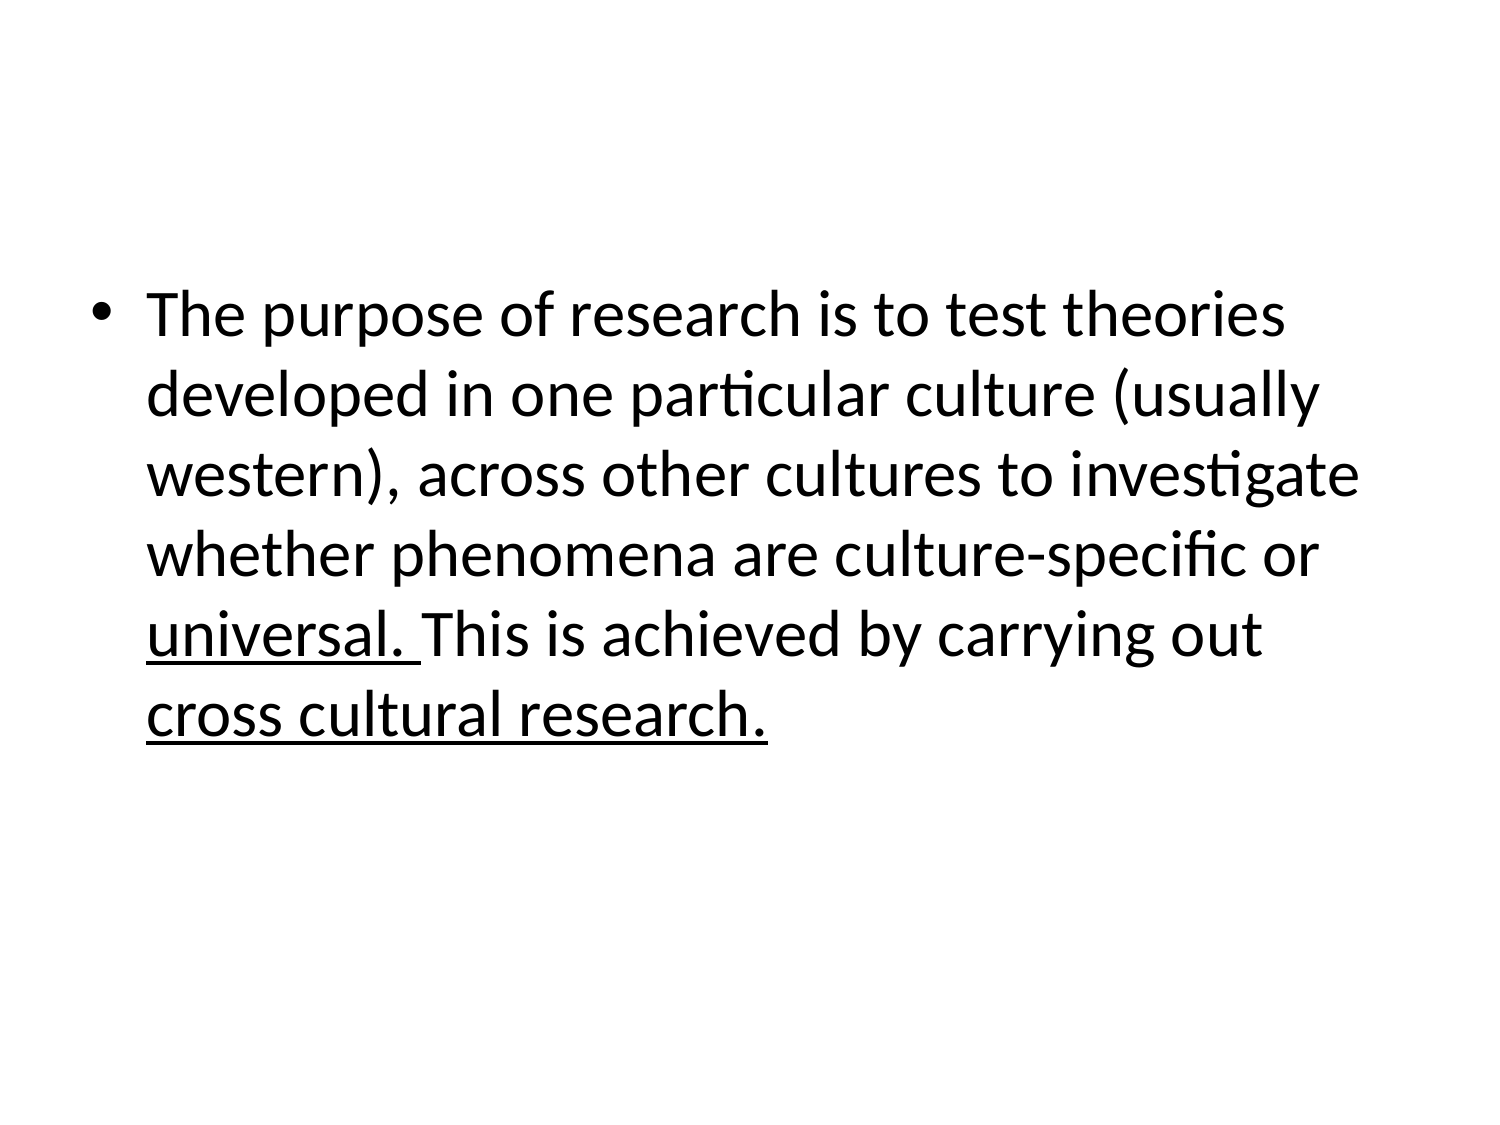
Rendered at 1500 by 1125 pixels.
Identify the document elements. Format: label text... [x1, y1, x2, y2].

list The purpose of research is to test theories developed in one particular culture (usually western), across other cultures to investigate whether phenomena are culture-specific or universal. This is achieved by carrying out cross cultural research. [75, 262, 1425, 1005]
